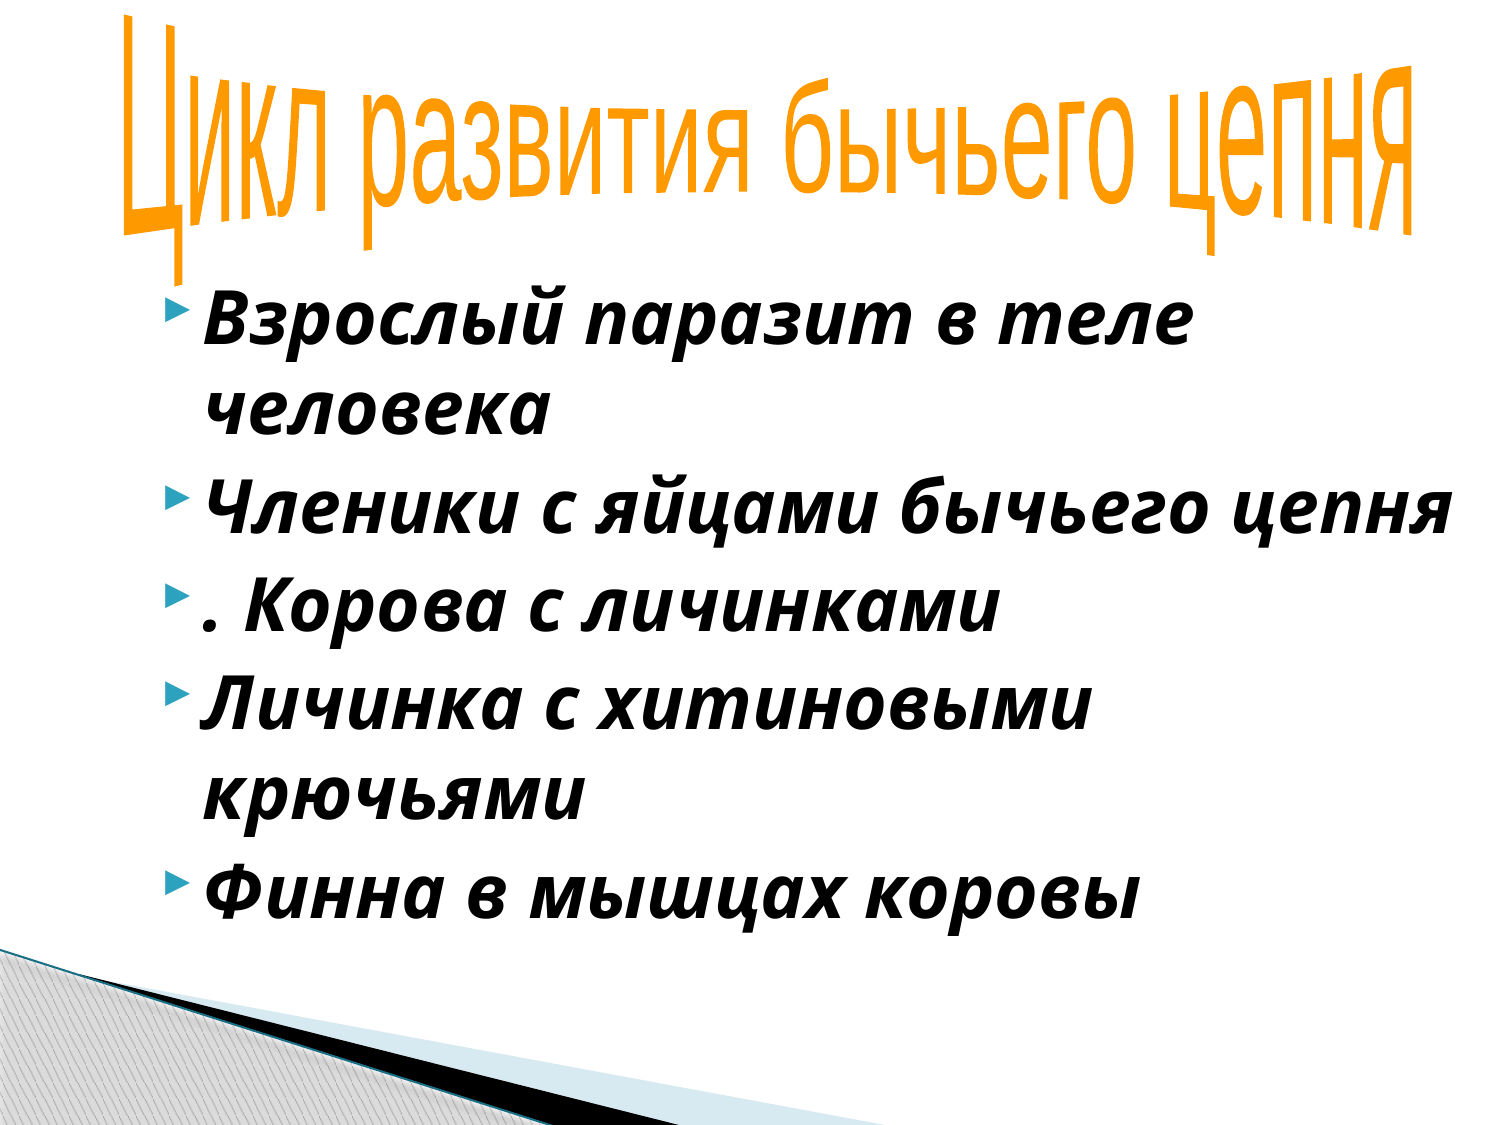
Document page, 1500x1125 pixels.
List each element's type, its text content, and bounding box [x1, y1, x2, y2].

list Взрослый паразит в теле человека Членики с яйцами бычьего цепня . Корова с личинками Личинка с хитиновыми крючьями Финна в мышцах коровы [128, 262, 1500, 1094]
